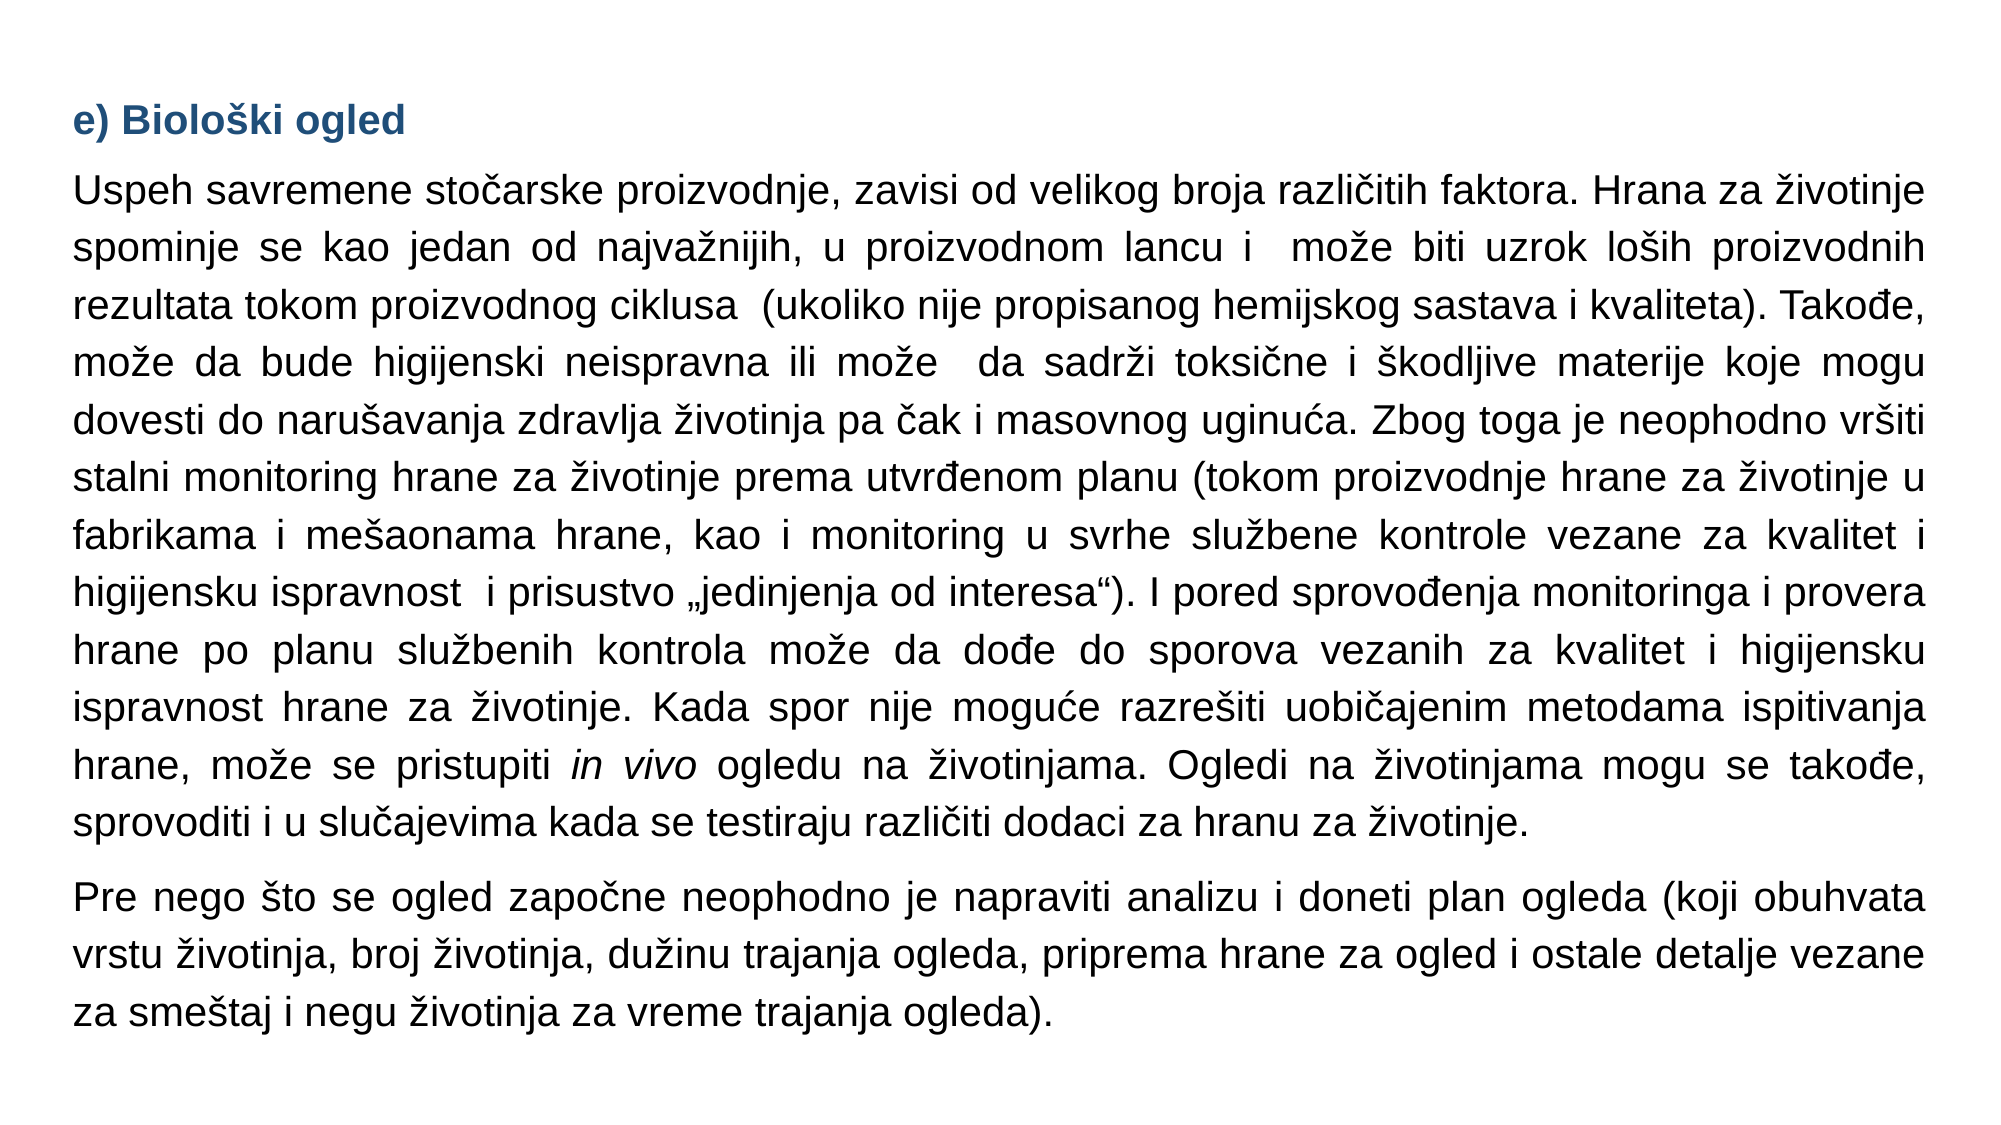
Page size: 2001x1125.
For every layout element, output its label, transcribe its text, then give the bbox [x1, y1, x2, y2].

text_box e) Biološki ogled Uspeh savremene stočarske proizvodnje, zavisi od velikog broja različitih faktora. Hrana za životinje spominje se kao jedan od najvažnijih, u proizvodnom lancu i može biti uzrok loših proizvodnih rezultata tokom proizvodnog ciklusa (ukoliko nije propisanog hemijskog sastava i kvaliteta). Takođe, može da bude higijenski neispravna ili može da sadrži toksične i škodljive materije koje mogu dovesti do narušavanja zdravlja životinja pa čak i masovnog uginuća. Zbog toga je neophodno vršiti stalni monitoring hrane za životinje prema utvrđenom planu (tokom proizvodnje hrane za životinje u fabrikama i mešaonama hrane, kao i monitoring u svrhe službene kontrole vezane za kvalitet i higijensku ispravnost i prisustvo „jedinjenja od interesa“). I pored sprovođenja monitoringa i provera hrane po planu službenih kontrola može da dođe do sporova vezanih za kvalitet i higijensku ispravnost hrane za životinje. Kada spor nije moguće razrešiti uobičajenim metodama ispitivanja hrane, može se pristupiti in vivo ogledu na životinjama. Ogledi na životinjama mogu se takođe, sprovoditi i u slučajevima kada se testiraju različiti dodaci za hranu za životinje. Pre nego što se ogled započne neophodno je napraviti analizu i doneti plan ogleda (koji obuhvata vrstu životinja, broj životinja, dužinu trajanja ogleda, priprema hrane za ogled i ostale detalje vezane za smeštaj i negu životinja za vreme trajanja ogleda). [57, 77, 1942, 1042]
